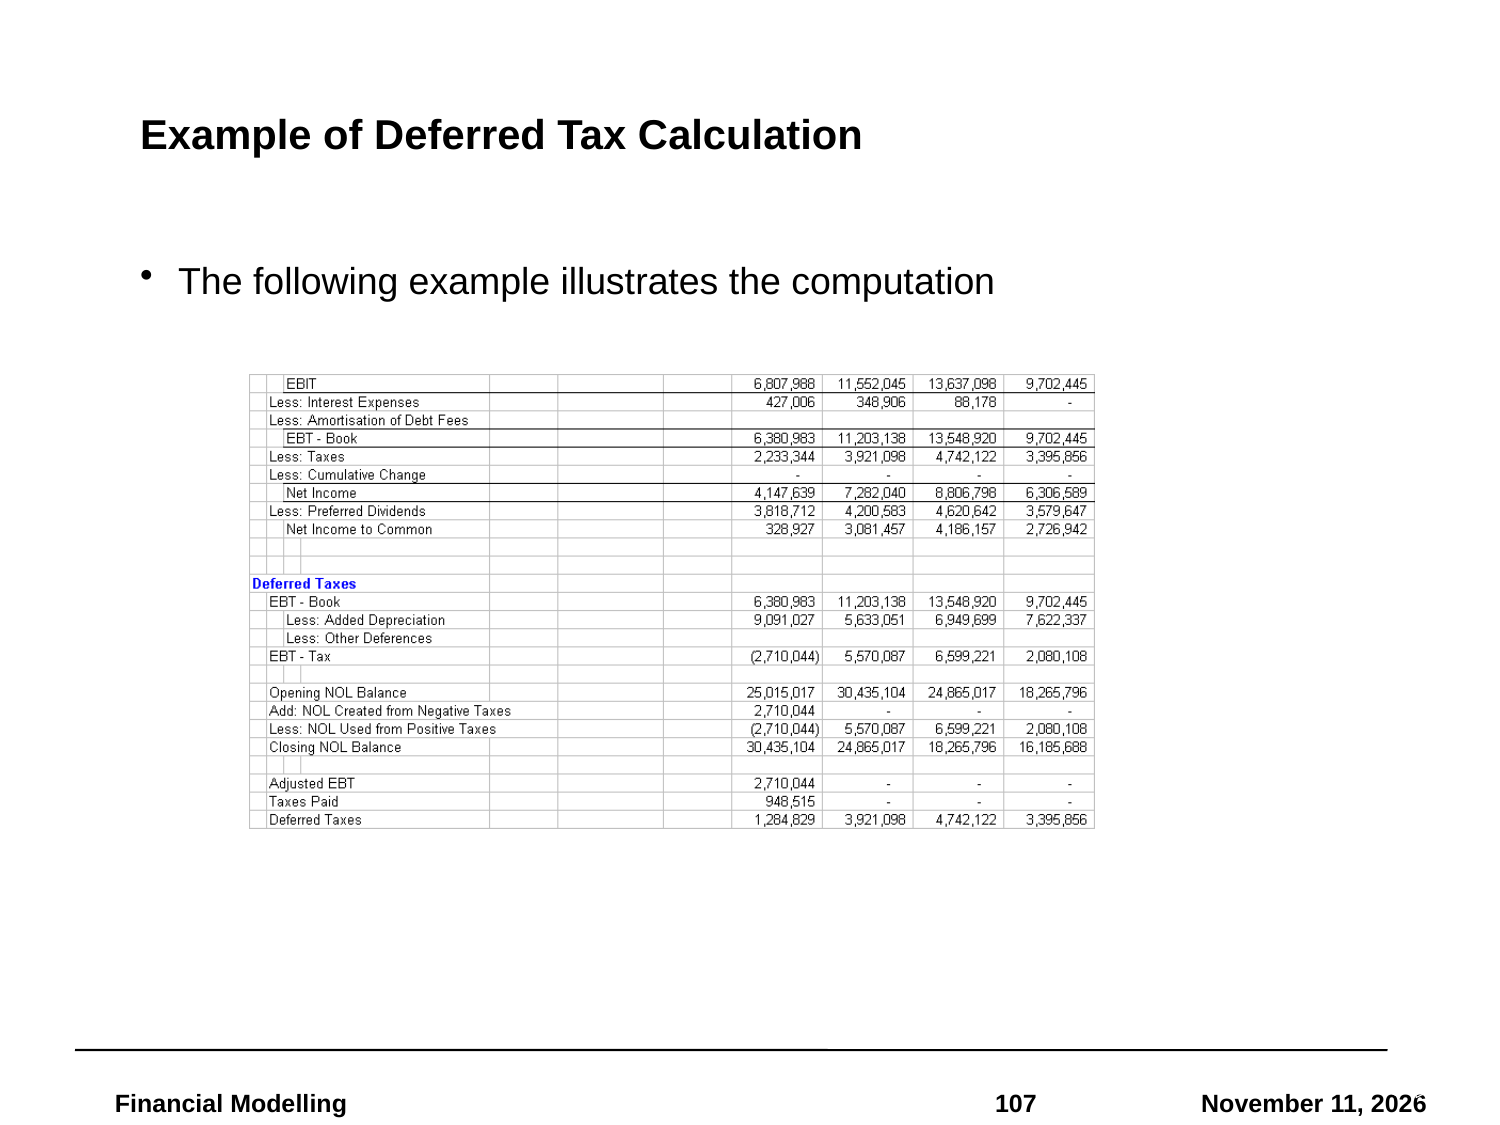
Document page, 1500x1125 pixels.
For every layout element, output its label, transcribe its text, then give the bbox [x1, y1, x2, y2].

title Example of Deferred Tax Calculation [124, 99, 1413, 226]
list The following example illustrates the computation [124, 249, 1413, 1001]
picture [249, 374, 1095, 829]
